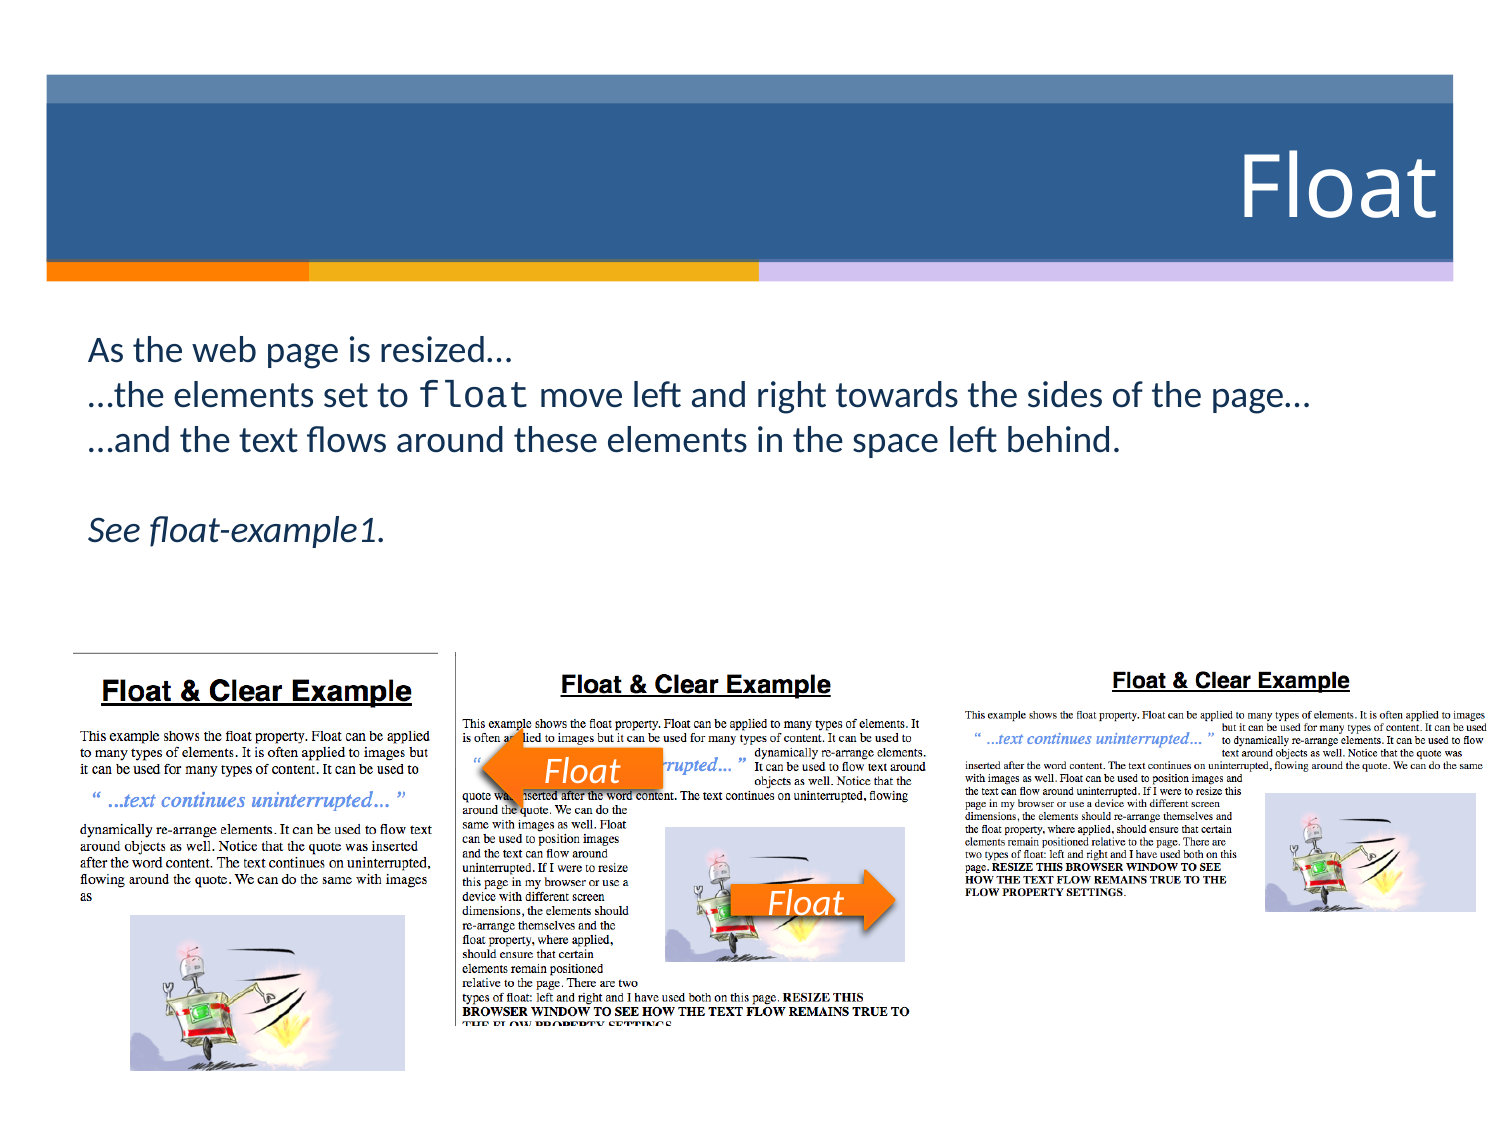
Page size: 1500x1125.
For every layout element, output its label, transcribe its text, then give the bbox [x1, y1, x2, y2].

text_box As the web page is resized… …the elements set to float move left and right towards the sides of the page… …and the text flows around these elements in the space left behind. See float-example1. [73, 317, 1419, 603]
picture [959, 652, 1500, 982]
picture [455, 652, 931, 1026]
title Float [46, 103, 1454, 263]
picture [72, 652, 438, 1084]
